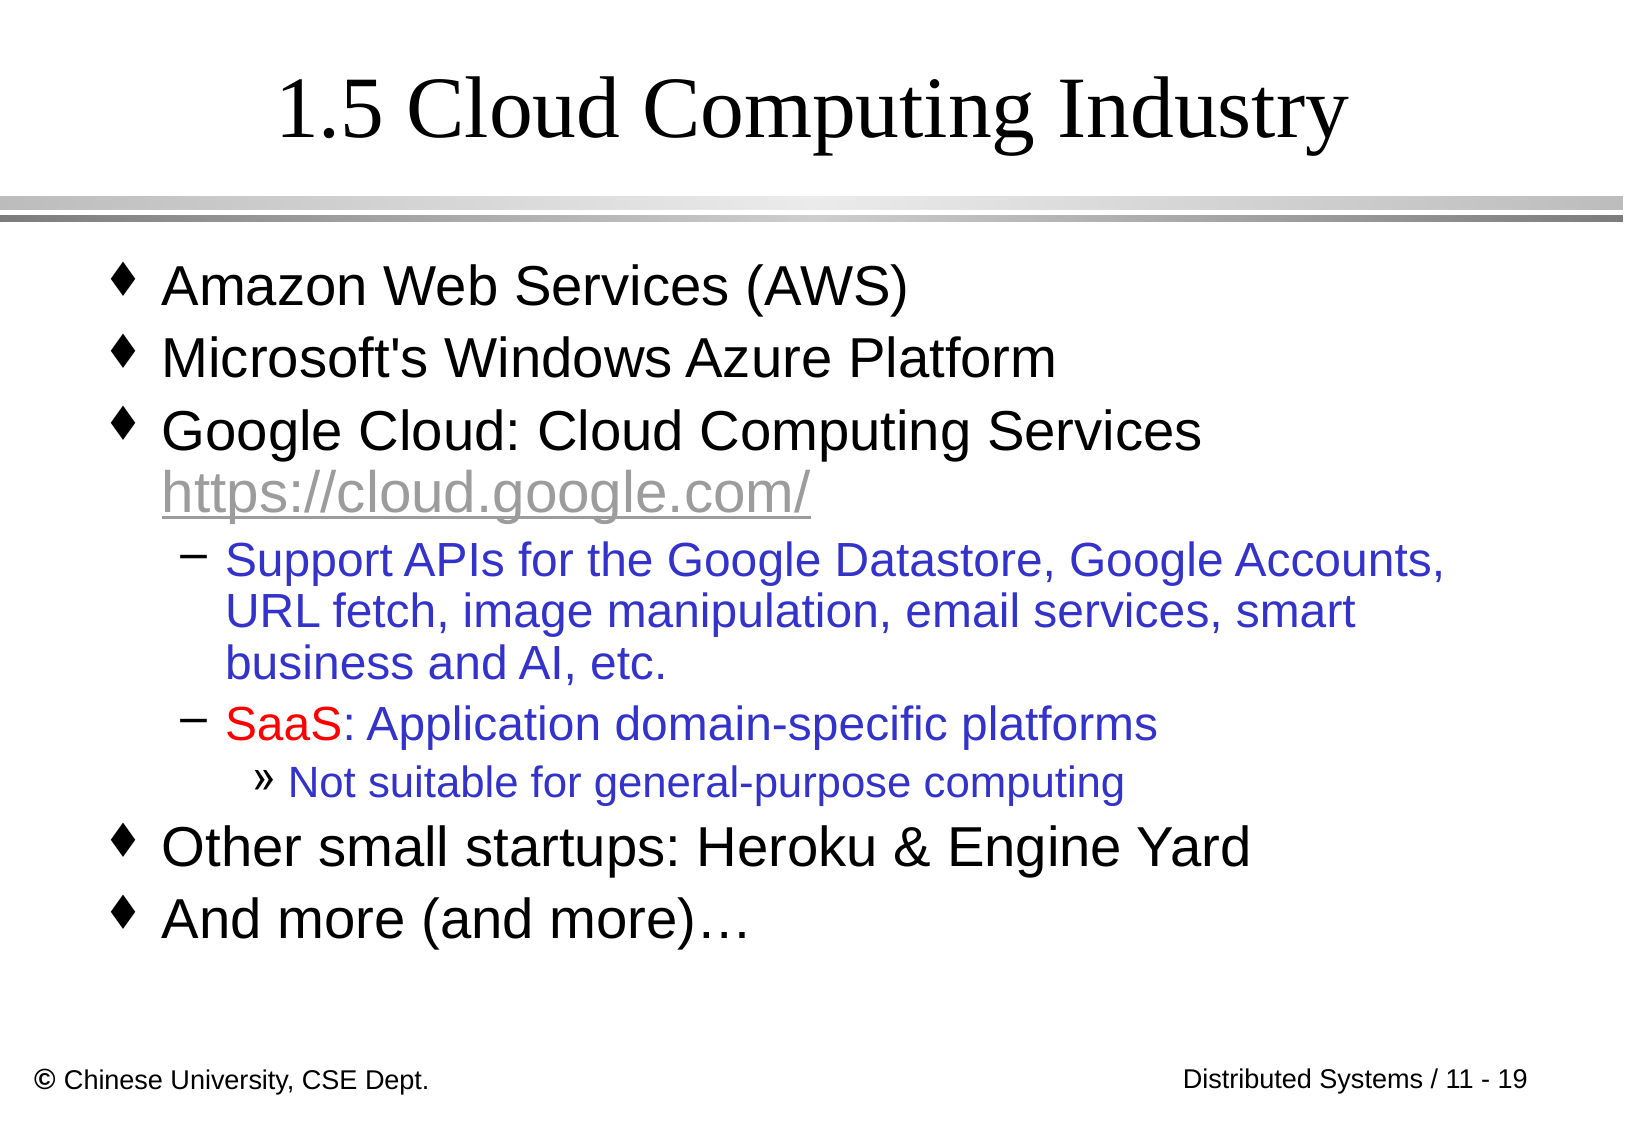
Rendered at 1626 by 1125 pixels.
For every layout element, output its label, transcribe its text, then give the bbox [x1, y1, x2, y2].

title 1.5 Cloud Computing Industry [50, 62, 1575, 163]
list Amazon Web Services (AWS) Microsoft's Windows Azure Platform Google Cloud: Cloud Computing Services https://cloud.google.com/ Support APIs for the Google Datastore, Google Accounts, URL fetch, image manipulation, email services, smart business and AI, etc. SaaS: Application domain-specific platforms Not suitable for general-purpose computing Other small startups: Heroku & Engine Yard And more (and more)… [92, 249, 1506, 1038]
